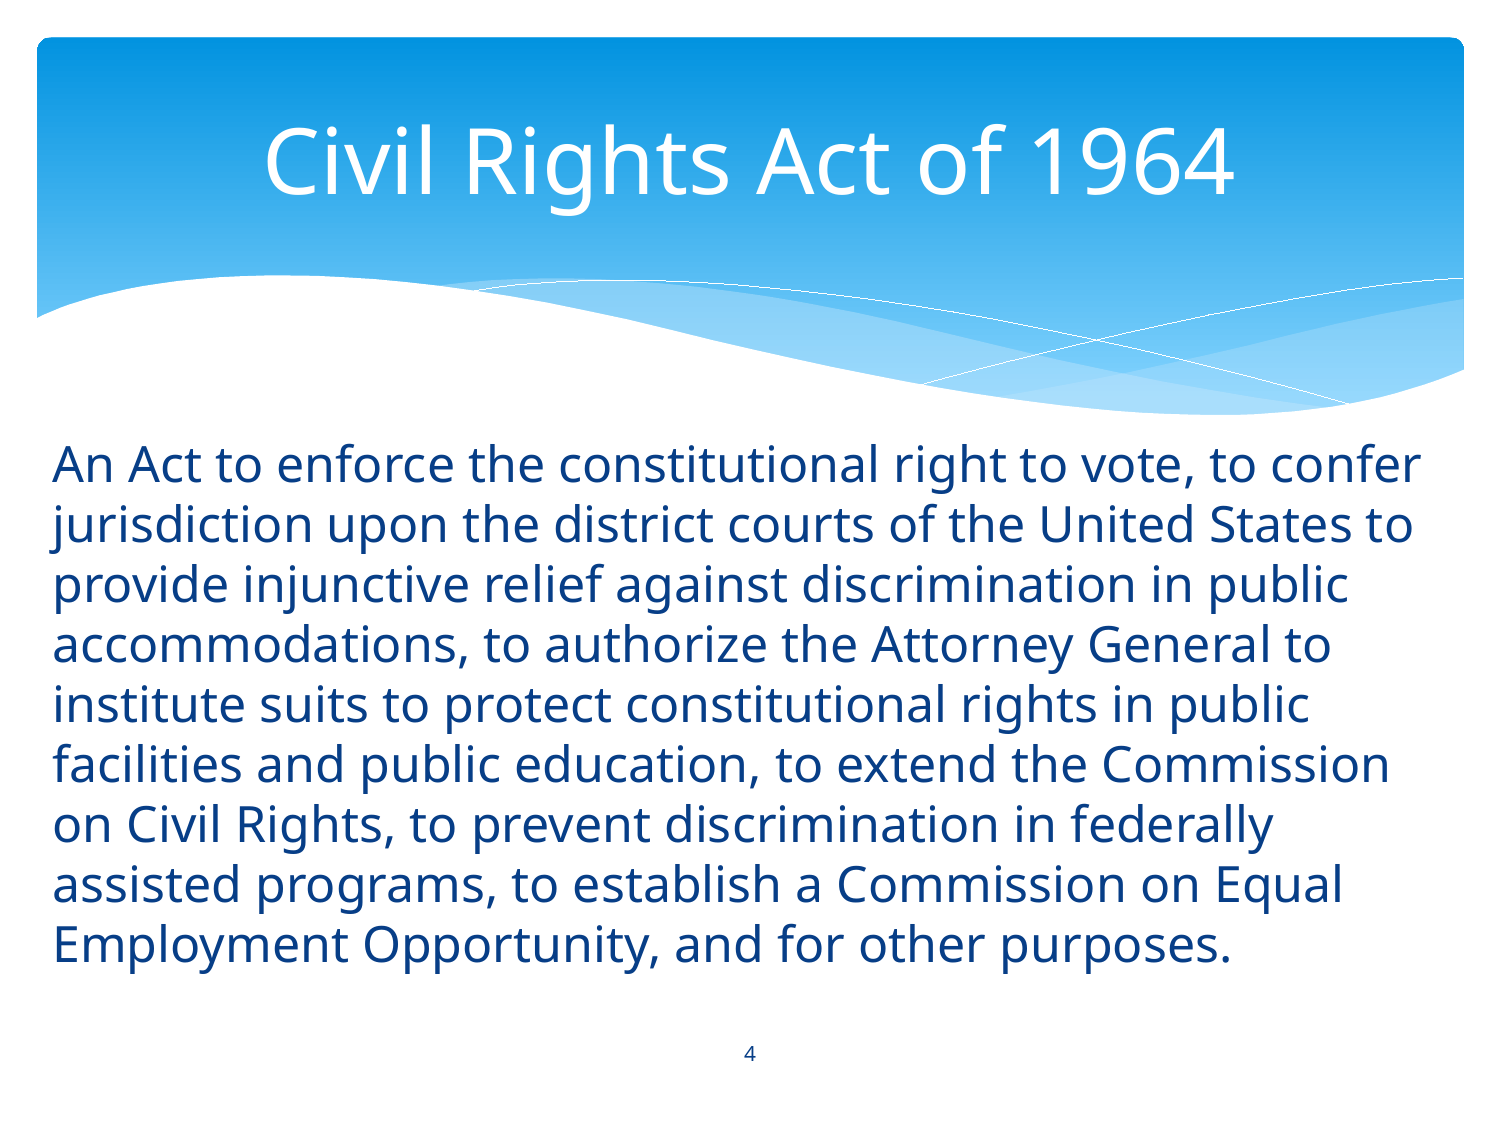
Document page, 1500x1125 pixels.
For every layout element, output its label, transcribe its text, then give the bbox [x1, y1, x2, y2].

list An Act to enforce the constitutional right to vote, to confer jurisdiction upon the district courts of the United States to provide injunctive relief against discrimination in public accommodations, to authorize the Attorney General to institute suits to protect constitutional rights in public facilities and public education, to extend the Commission on Civil Rights, to prevent discrimination in federally assisted programs, to establish a Commission on Equal Employment Opportunity, and for other purposes. [37, 425, 1463, 1018]
title Civil Rights Act of 1964 [75, 55, 1425, 261]
slide_number 4 [654, 1025, 846, 1086]
